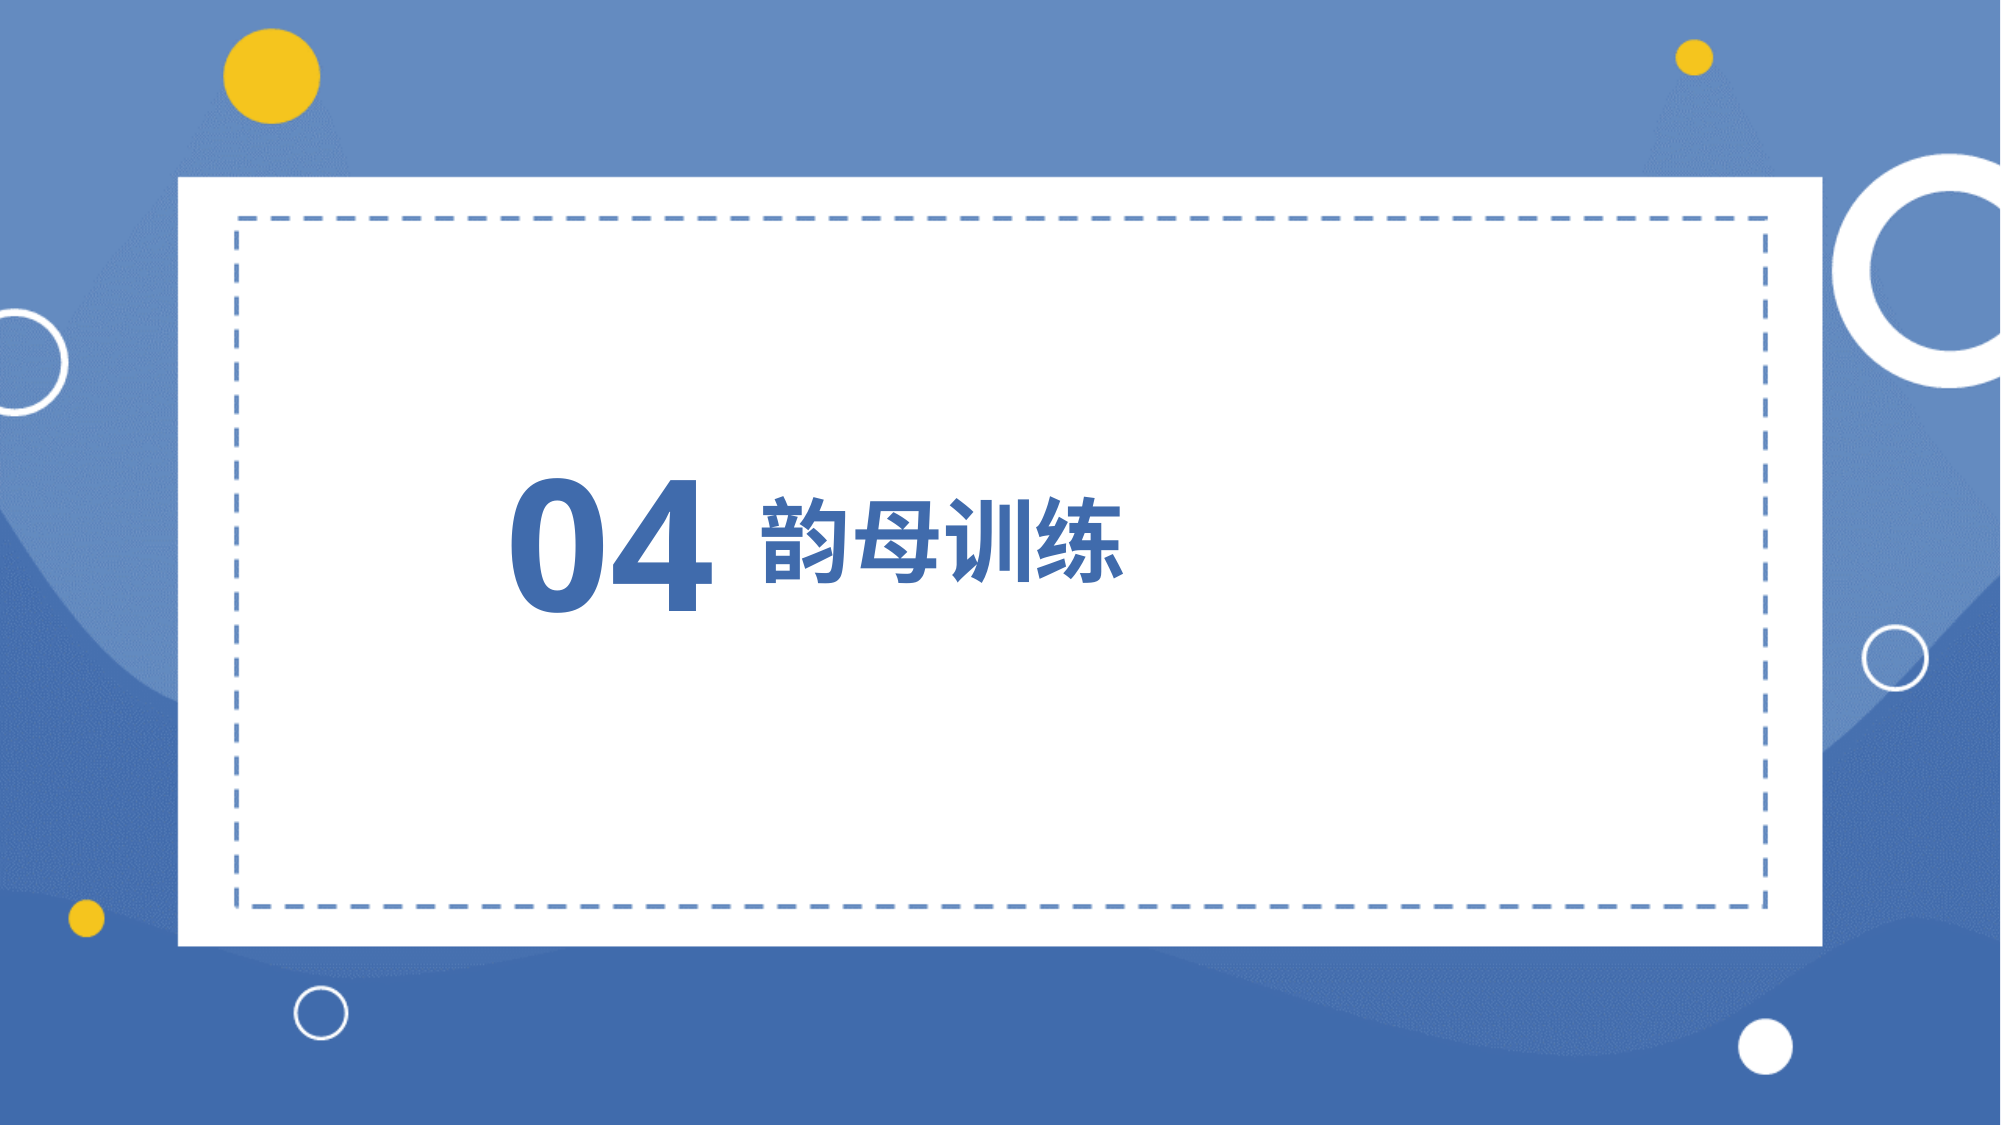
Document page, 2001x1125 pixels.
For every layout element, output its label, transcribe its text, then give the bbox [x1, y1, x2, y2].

text_box 04 [490, 420, 730, 656]
picture [0, 0, 2001, 1125]
text_box 韵母训练 [745, 476, 1142, 602]
